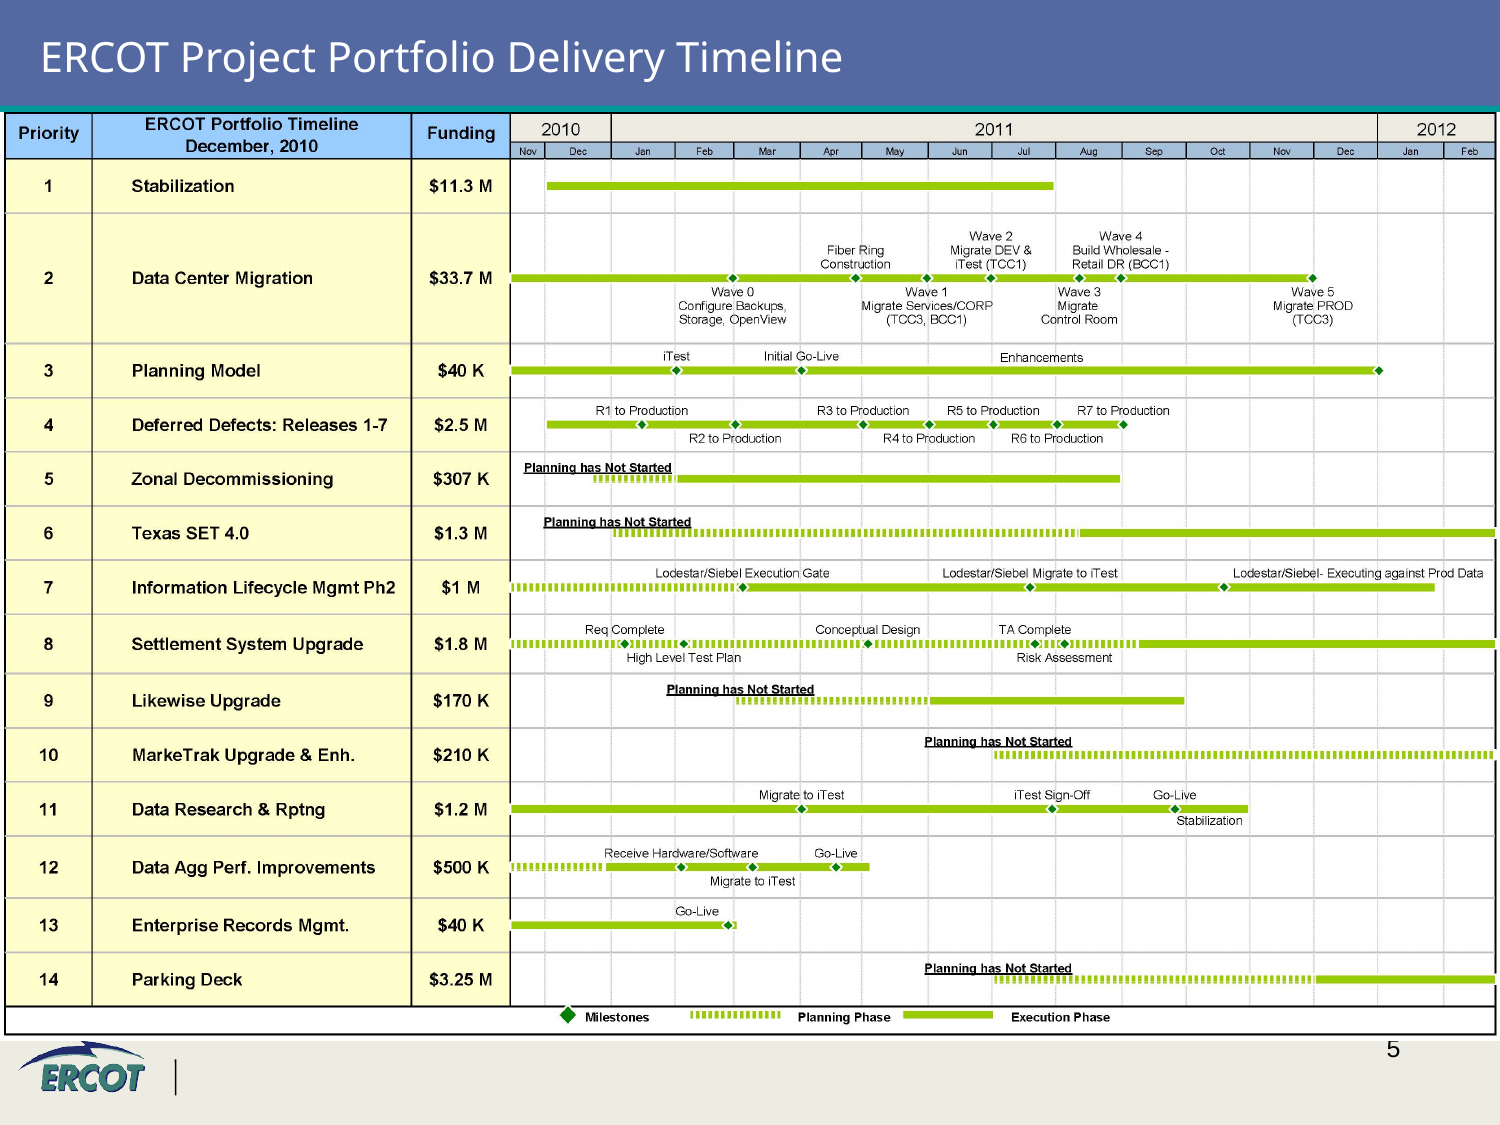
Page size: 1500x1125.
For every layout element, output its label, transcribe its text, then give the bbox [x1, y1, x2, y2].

title ERCOT Project Portfolio Delivery Timeline [24, 0, 1451, 110]
picture [0, 112, 1500, 1111]
